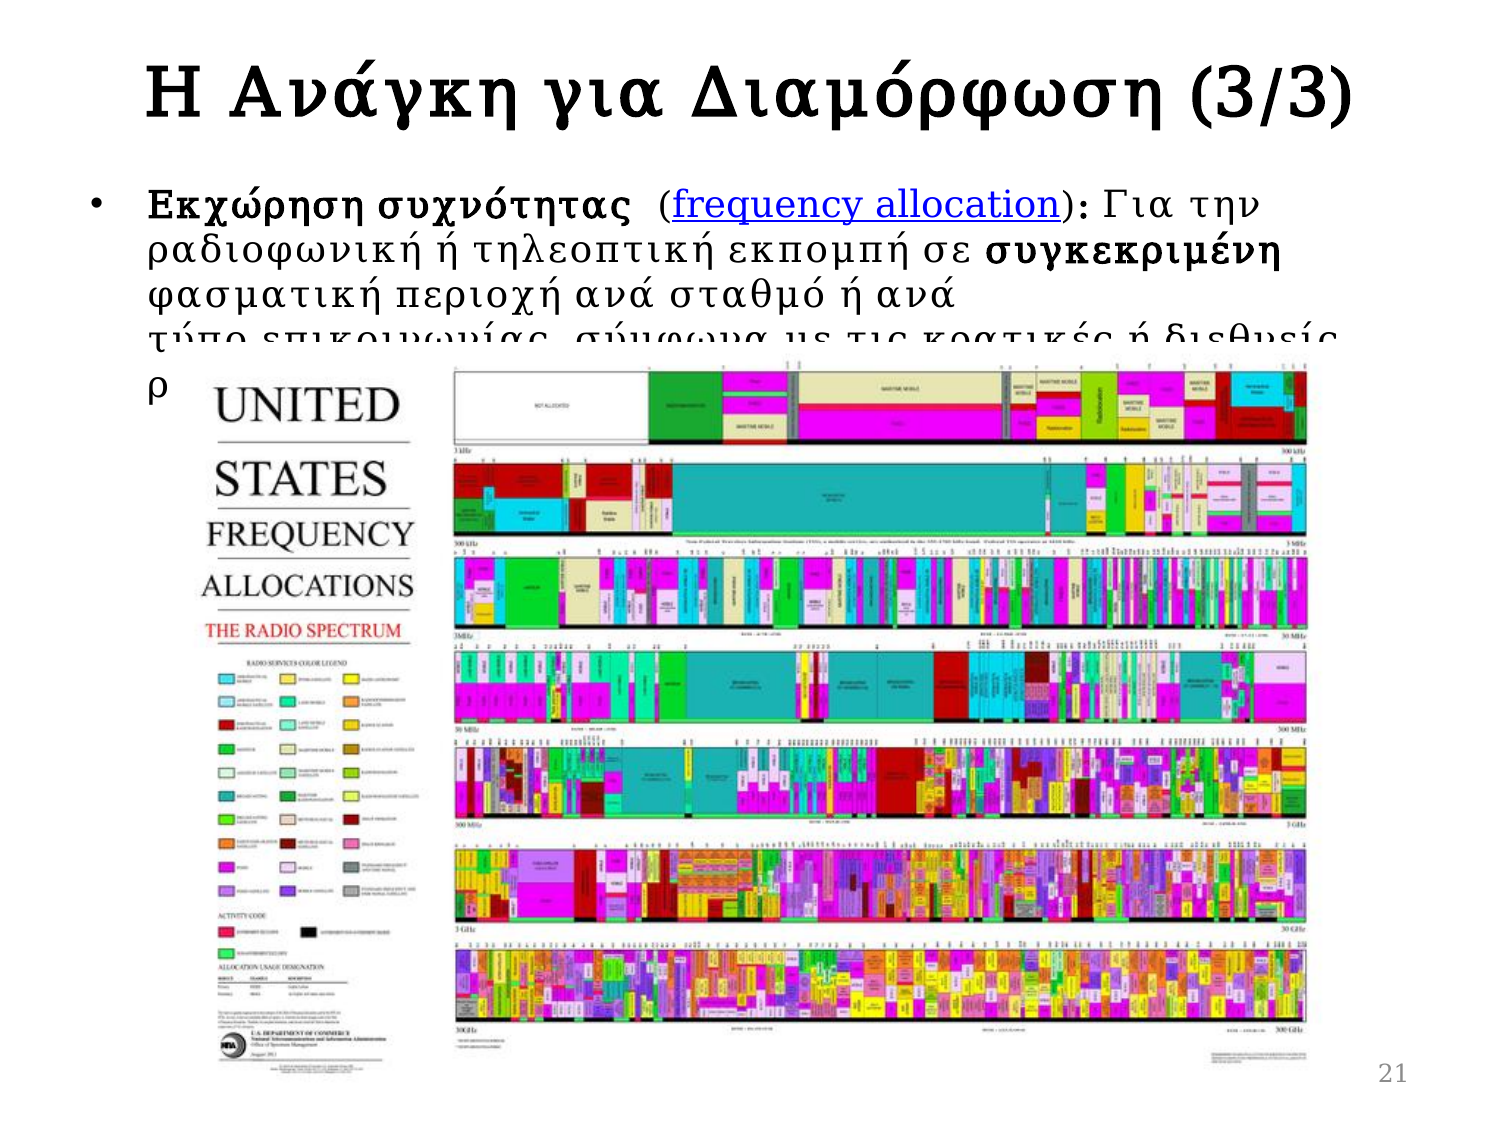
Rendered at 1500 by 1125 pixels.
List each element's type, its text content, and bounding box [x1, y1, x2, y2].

slide_number 21 [1345, 1042, 1425, 1103]
picture [170, 342, 1346, 1095]
title Η Ανάγκη για Διαμόρφωση (3/3) [75, 19, 1425, 159]
list Εκχώρηση συχνότητας (frequency allocation): Για την ραδιοφωνική ή τηλεοπτική εκπομπή σε συγκεκριμένη φασματική περιοχή ανά σταθμό ή ανά τύπο επικοινωνίας, σύμφωνα με τις κρατικές ή διεθνείς ρυθμίσεις. [75, 172, 1425, 1071]
